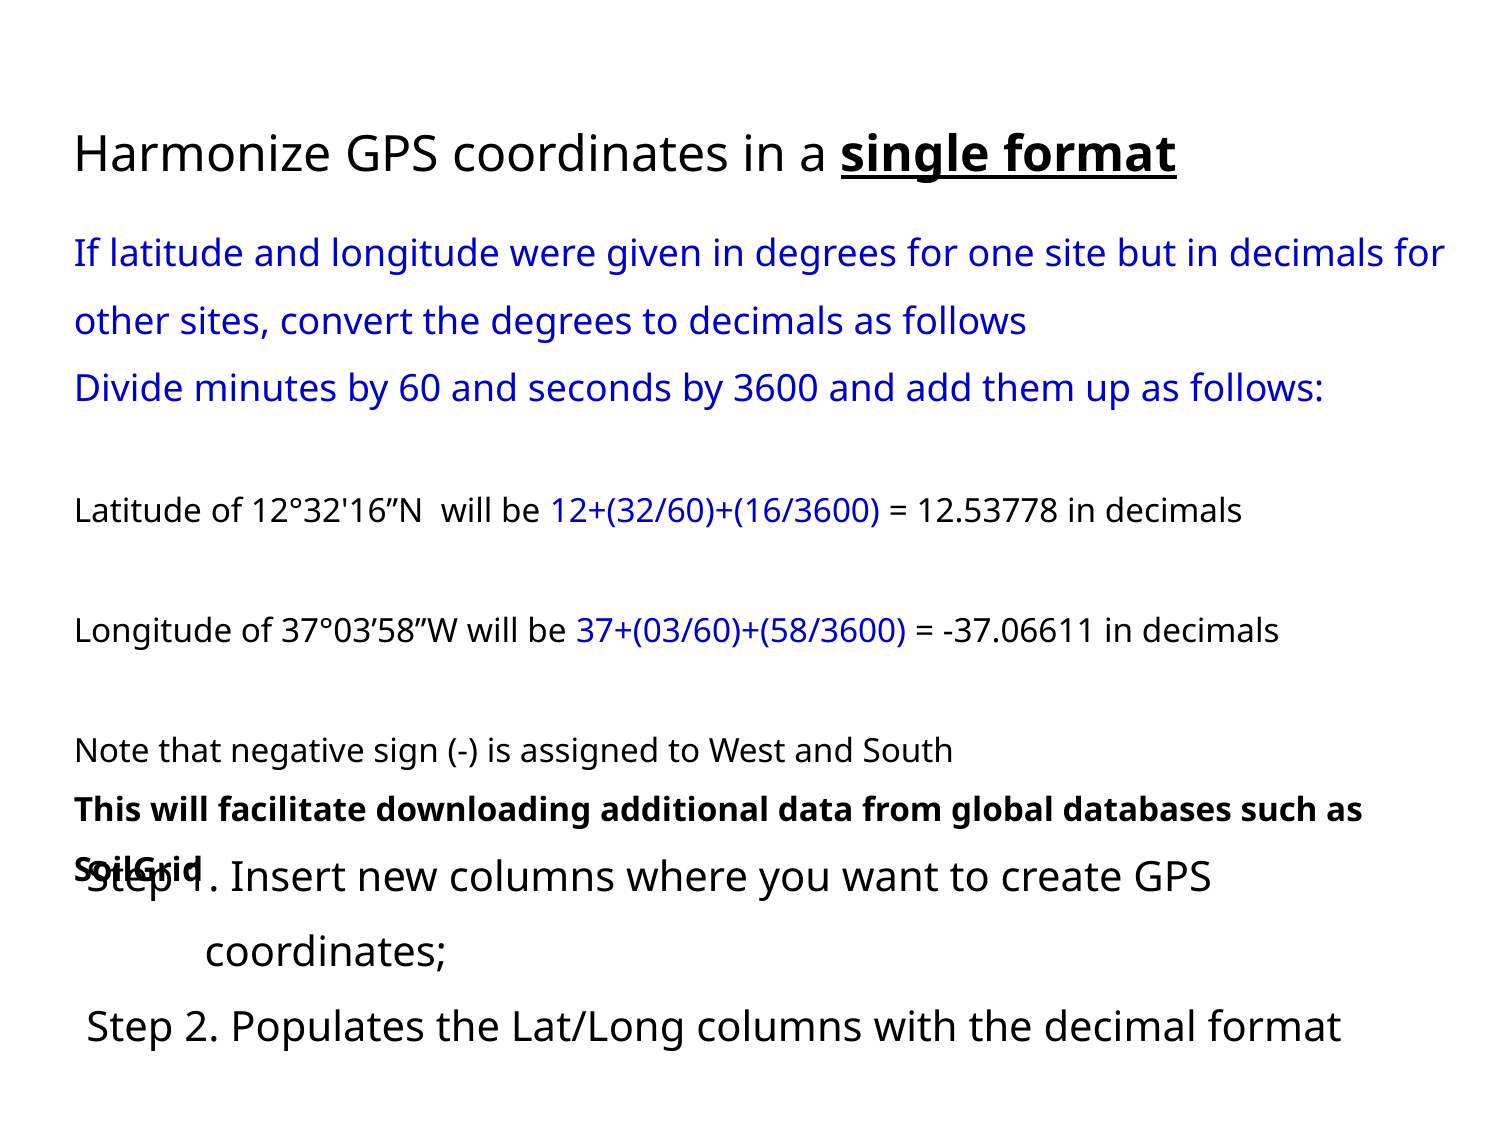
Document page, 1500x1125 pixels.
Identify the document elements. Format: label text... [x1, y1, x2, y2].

text_box If latitude and longitude were given in degrees for one site but in decimals for other sites, convert the degrees to decimals as follows Divide minutes by 60 and seconds by 3600 and add them up as follows: Latitude of 12°32'16’’N will be 12+(32/60)+(16/3600) = 12.53778 in decimals Longitude of 37°03’58’’W will be 37+(03/60)+(58/3600) = -37.06611 in decimals Note that negative sign (-) is assigned to West and South This will facilitate downloading additional data from global databases such as SoilGrid [58, 199, 1471, 896]
text_box Step 1. Insert new columns where you want to create GPS coordinates; Step 2. Populates the Lat/Long columns with the decimal format [71, 817, 1466, 1107]
text_box Harmonize GPS coordinates in a single format [58, 113, 1394, 189]
